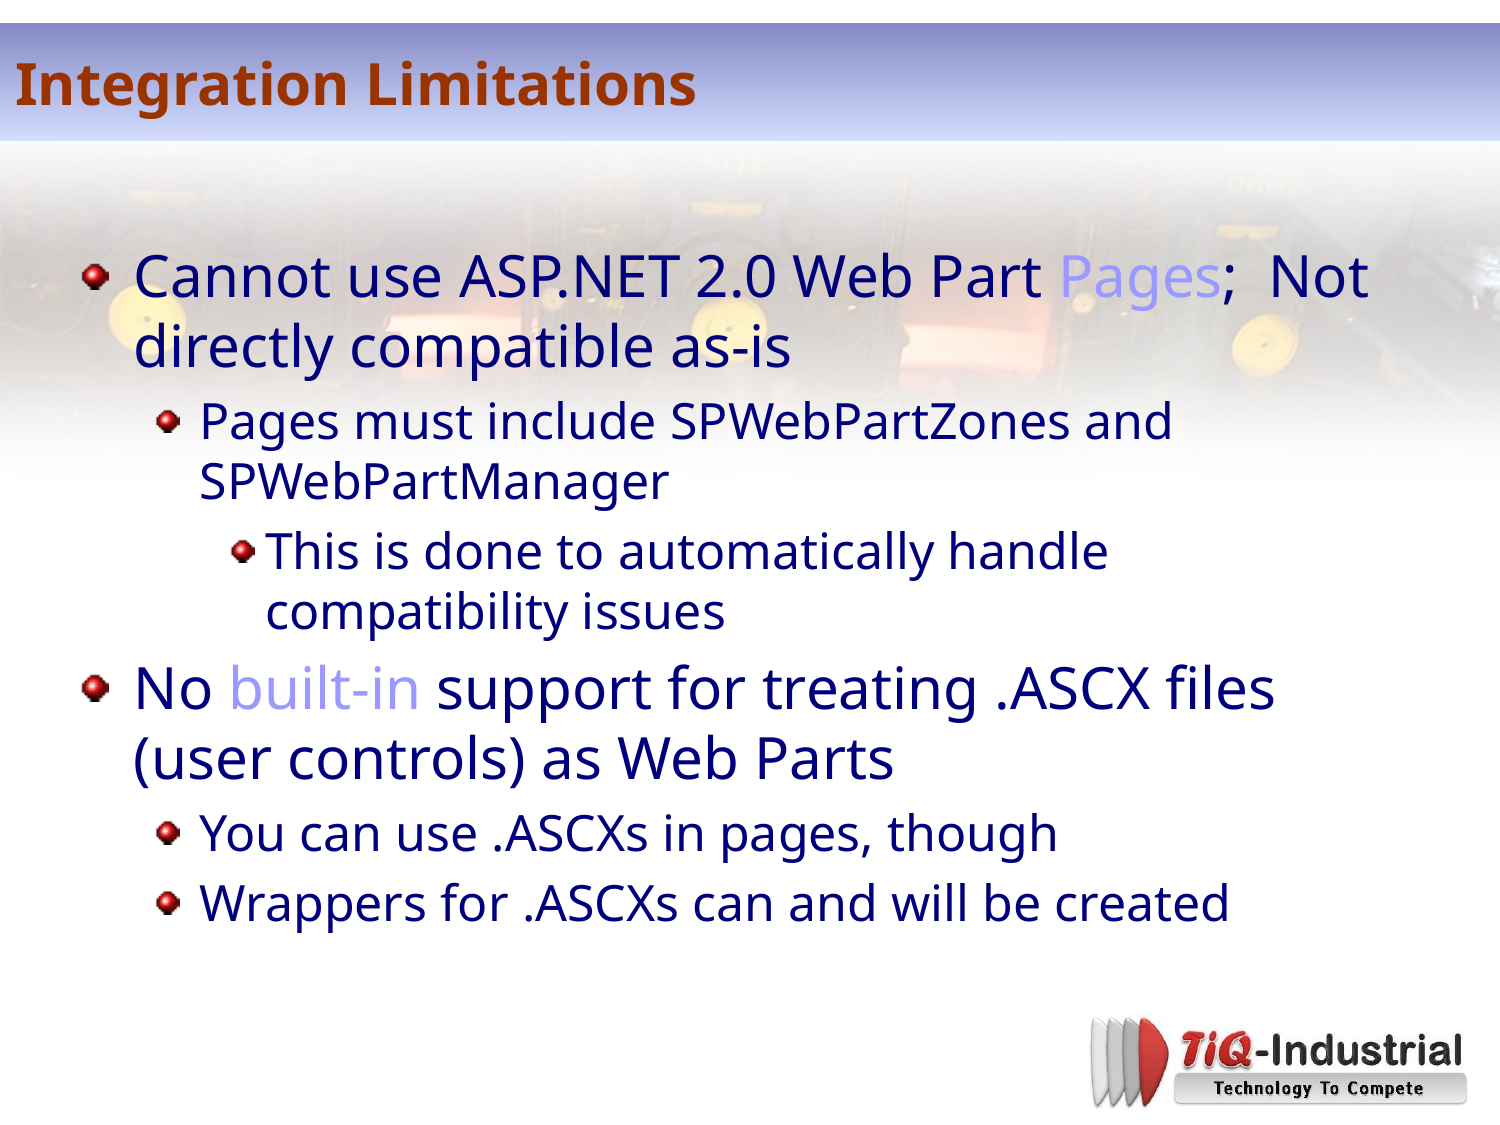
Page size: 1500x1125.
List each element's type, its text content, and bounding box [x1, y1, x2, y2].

picture [77, 670, 109, 702]
picture [0, 0, 1500, 23]
picture [1089, 1013, 1468, 1114]
picture [152, 406, 180, 433]
picture [152, 817, 180, 845]
list Cannot use ASP.NET 2.0 Web Part Pages; Not directly compatible as-is Pages must include SPWebPartZones and SPWebPartManager This is done to automatically handle compatibility issues No built-in support for treating .ASCX files (user controls) as Web Parts You can use .ASCXs in pages, though Wrappers for .ASCXs can and will be created [62, 231, 1438, 891]
picture [227, 536, 255, 563]
title Integration Limitations [0, 23, 1500, 141]
picture [0, 141, 1500, 1125]
picture [77, 259, 109, 290]
